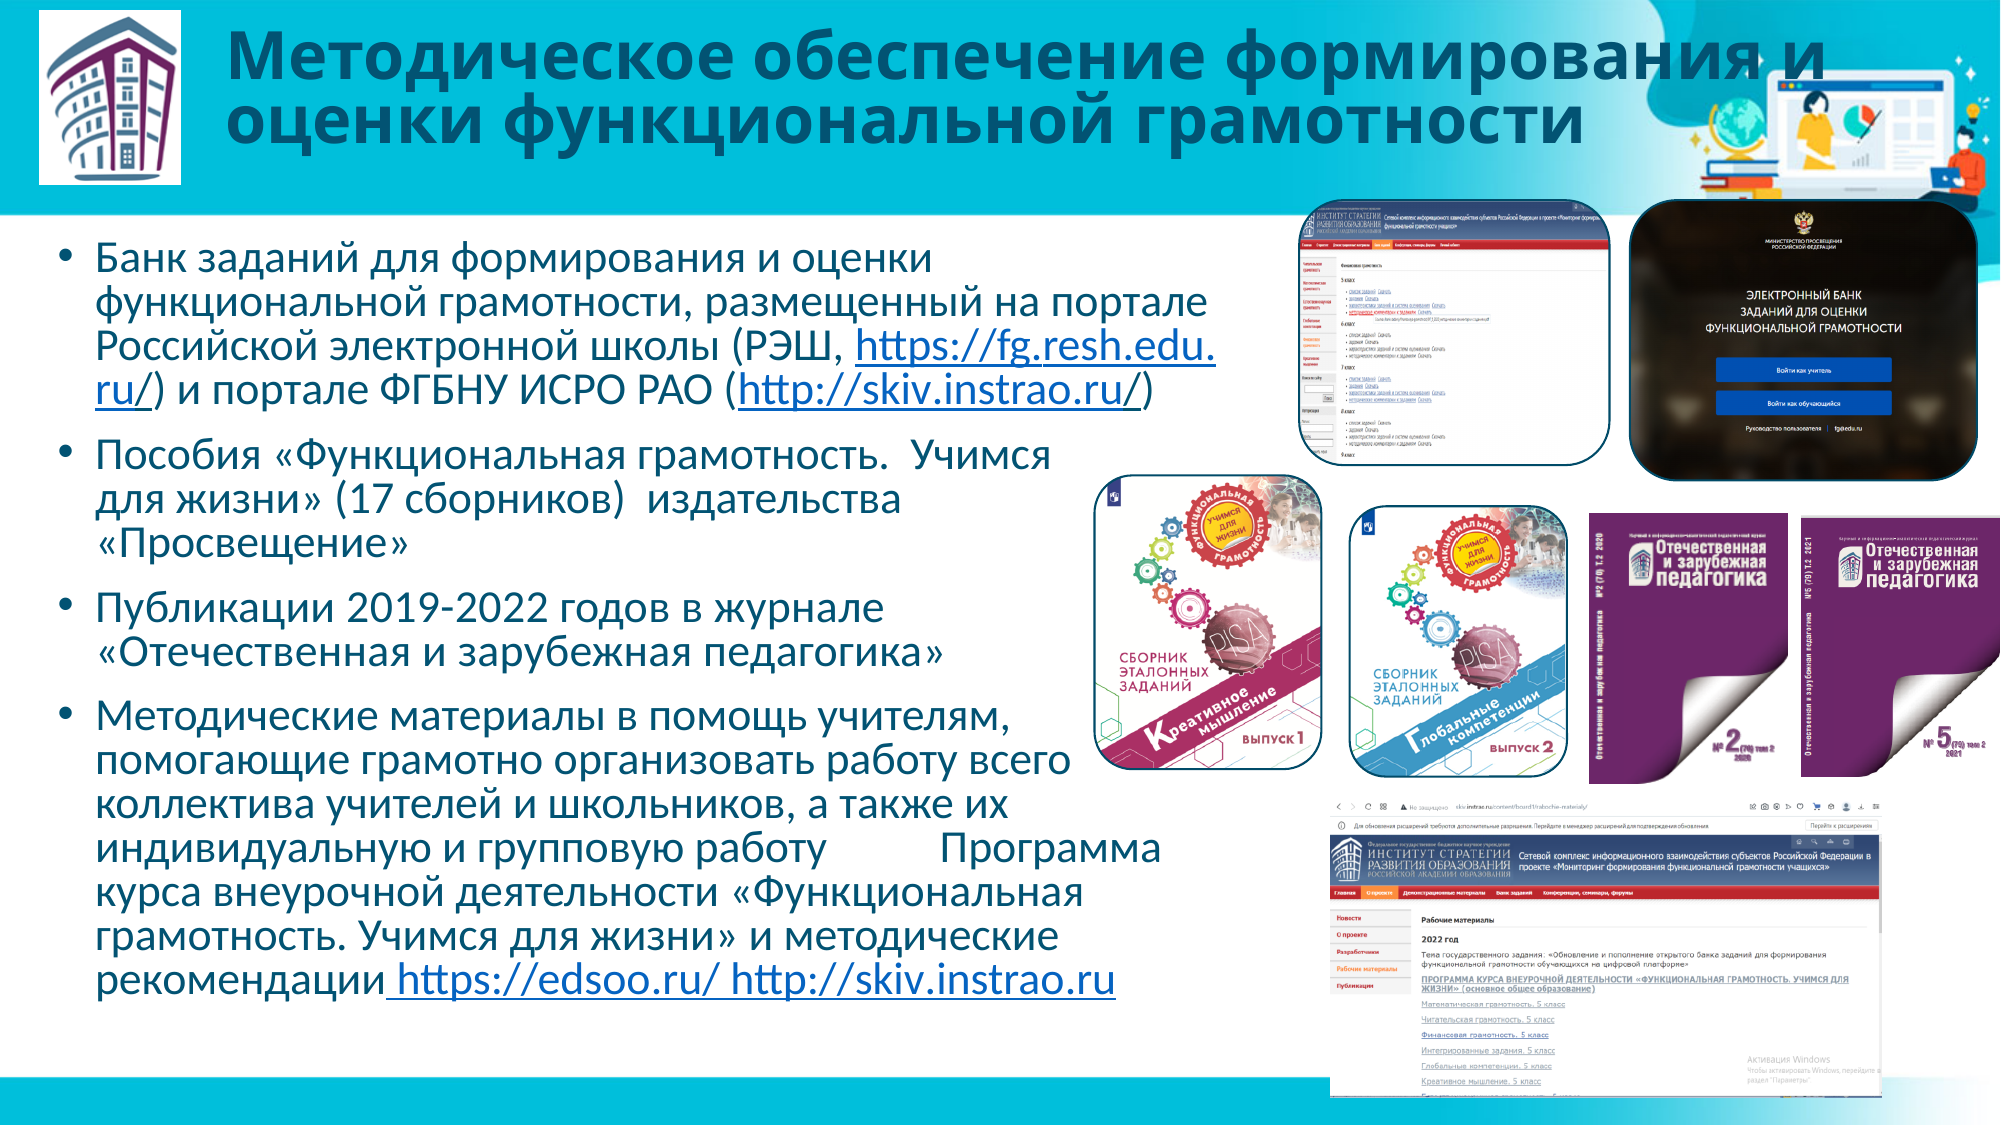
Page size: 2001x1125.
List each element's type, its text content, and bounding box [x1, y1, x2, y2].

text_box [1094, 475, 1322, 770]
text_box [1629, 200, 1977, 481]
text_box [1349, 506, 1567, 777]
picture [0, 0, 2001, 1125]
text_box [1299, 200, 1610, 466]
list Банк заданий для формирования и оценки функциональной грамотности, размещенный на портале Российской электронной школы (РЭШ, https://fg.resh.edu.ru/) и портале ФГБНУ ИСРО РАО (http://skiv.instrao.ru/) Пособия «Функциональная грамотность. Учимся для жизни» (17 сборников) издательства «Просвещение» Публикации 2019-2022 годов в журнале «Отечественная и зарубежная педагогика» Методические материалы в помощь учителям, помогающие грамотно организовать работу всего коллектива учителей и школьников, а также их индивидуальную и групповую работу Программа курса внеурочной деятельности «Функциональная грамотность. Учимся для жизни» и методические рекомендации https://edsoo.ru/ http://skiv.instrao.ru [42, 230, 1261, 1005]
title Методическое обеспечение формирования и оценки функциональной грамотности [210, 0, 1978, 185]
